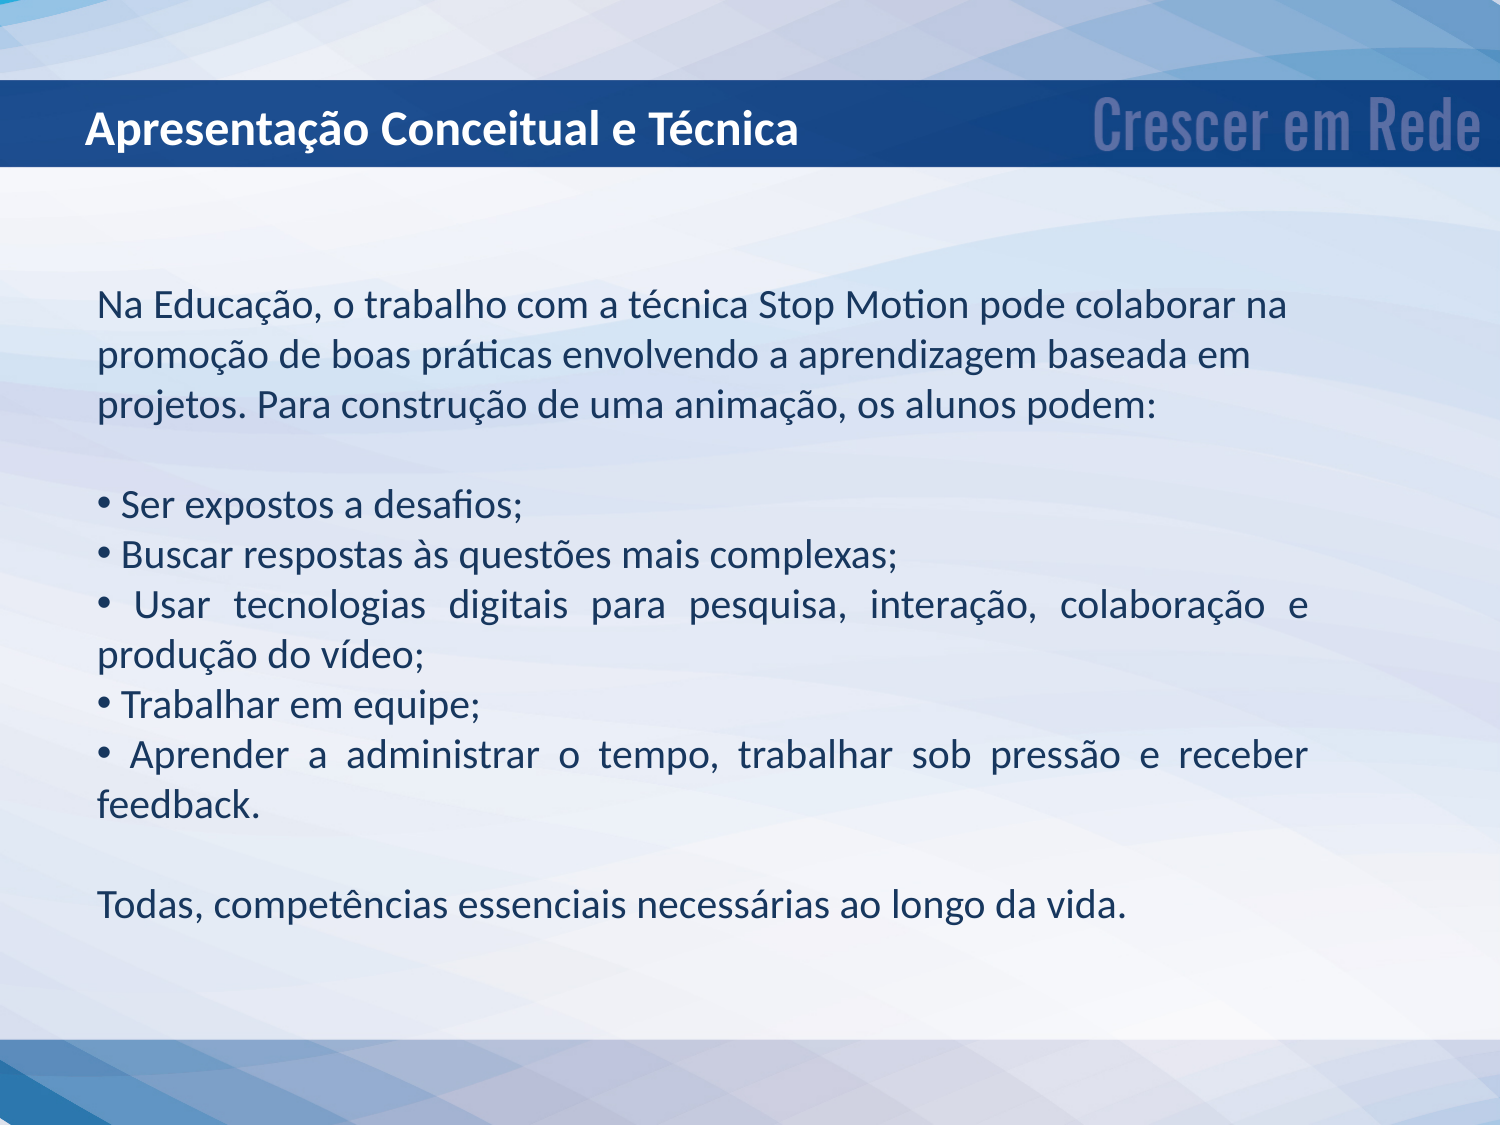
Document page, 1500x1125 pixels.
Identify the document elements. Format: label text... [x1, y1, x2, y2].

picture [0, 0, 1500, 1125]
text_box Na Educação, o trabalho com a técnica Stop Motion pode colaborar na promoção de boas práticas envolvendo a aprendizagem baseada em projetos. Para construção de uma animação, os alunos podem: Ser expostos a desafios; Buscar respostas às questões mais complexas; Usar tecnologias digitais para pesquisa, interação, colaboração e produção do vídeo; Trabalhar em equipe; Aprender a administrar o tempo, trabalhar sob pressão e receber feedback. Todas, competências essenciais necessárias ao longo da vida. [82, 269, 1325, 1035]
text_box Apresentação Conceitual e Técnica [70, 88, 1430, 163]
